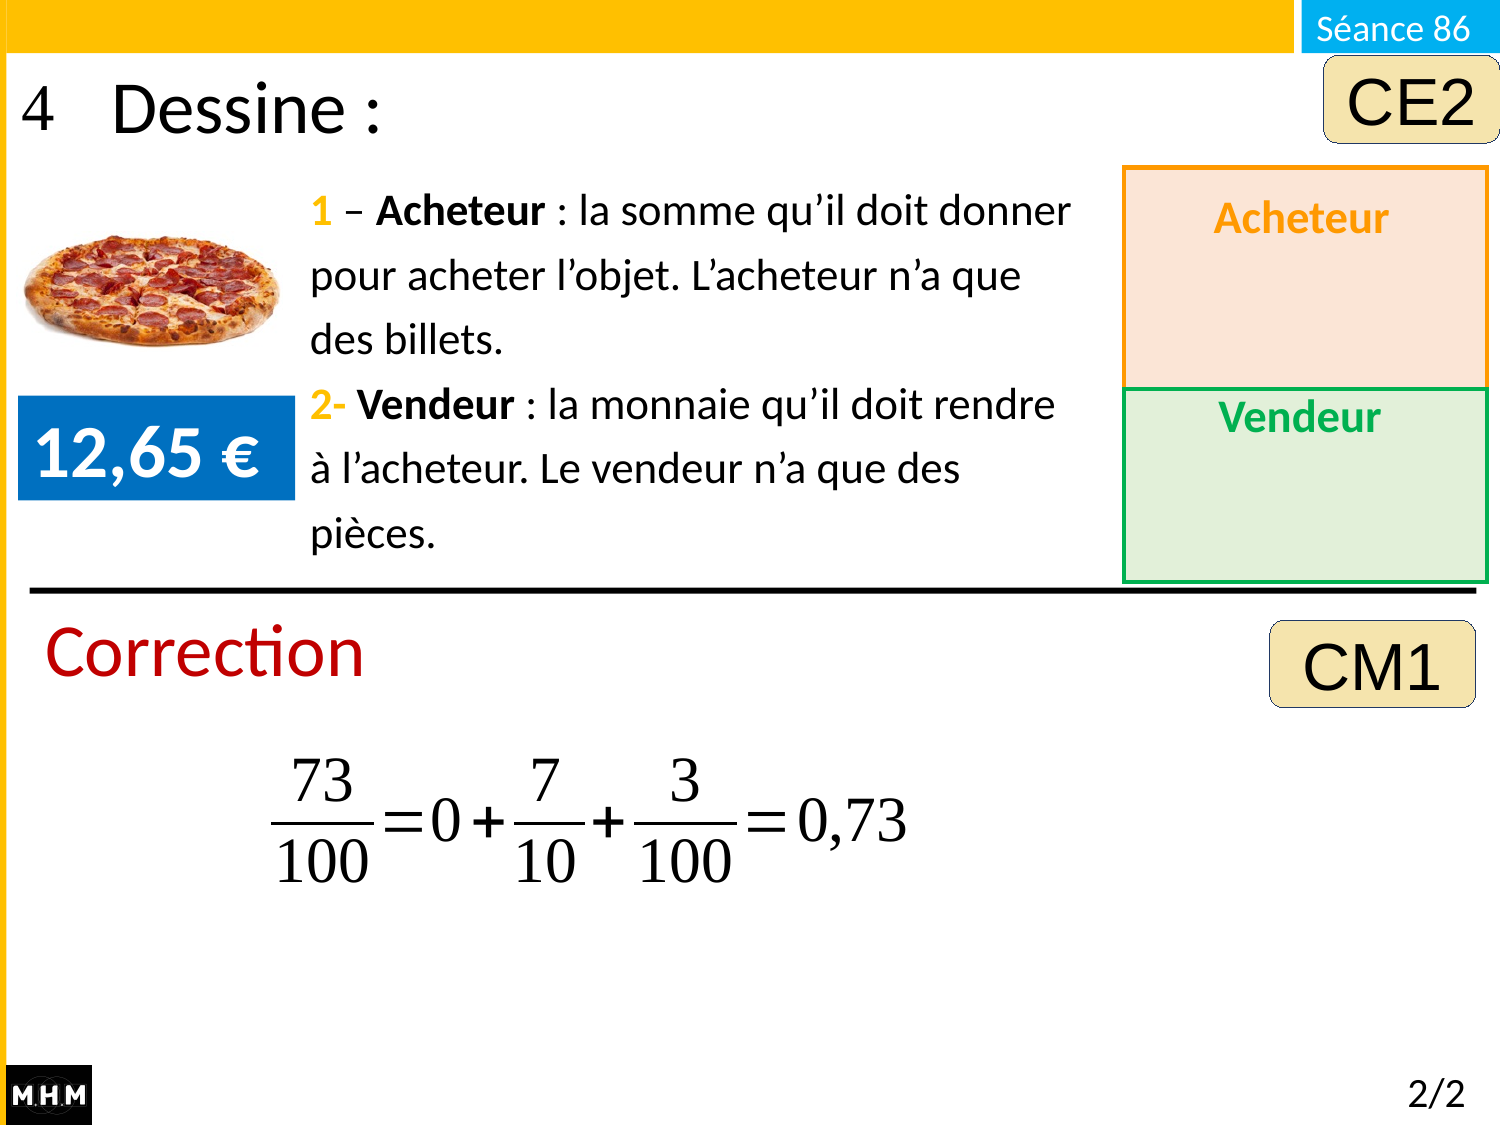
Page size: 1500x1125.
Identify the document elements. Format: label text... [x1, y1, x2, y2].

text_box [1122, 165, 1489, 387]
text_box 1 – Acheteur : la somme qu’il doit donner pour acheter l’objet. L’acheteur n’a que des billets. 2- Vendeur : la monnaie qu’il doit rendre à l’acheteur. Le vendeur n’a que des pièces. [295, 159, 1091, 568]
text_box CE2 [1323, 55, 1500, 144]
text_box Acheteur [1198, 167, 1421, 252]
text_box 12,65 € [18, 395, 296, 501]
text_box Correction [30, 602, 407, 702]
list 2/2 [1373, 1064, 1500, 1125]
text_box Vendeur [1203, 366, 1418, 451]
picture [6, 1065, 92, 1125]
title Dessine : [96, 60, 1391, 160]
text_box CM1 [1269, 620, 1476, 708]
picture [16, 230, 283, 352]
text_box [1122, 387, 1489, 584]
